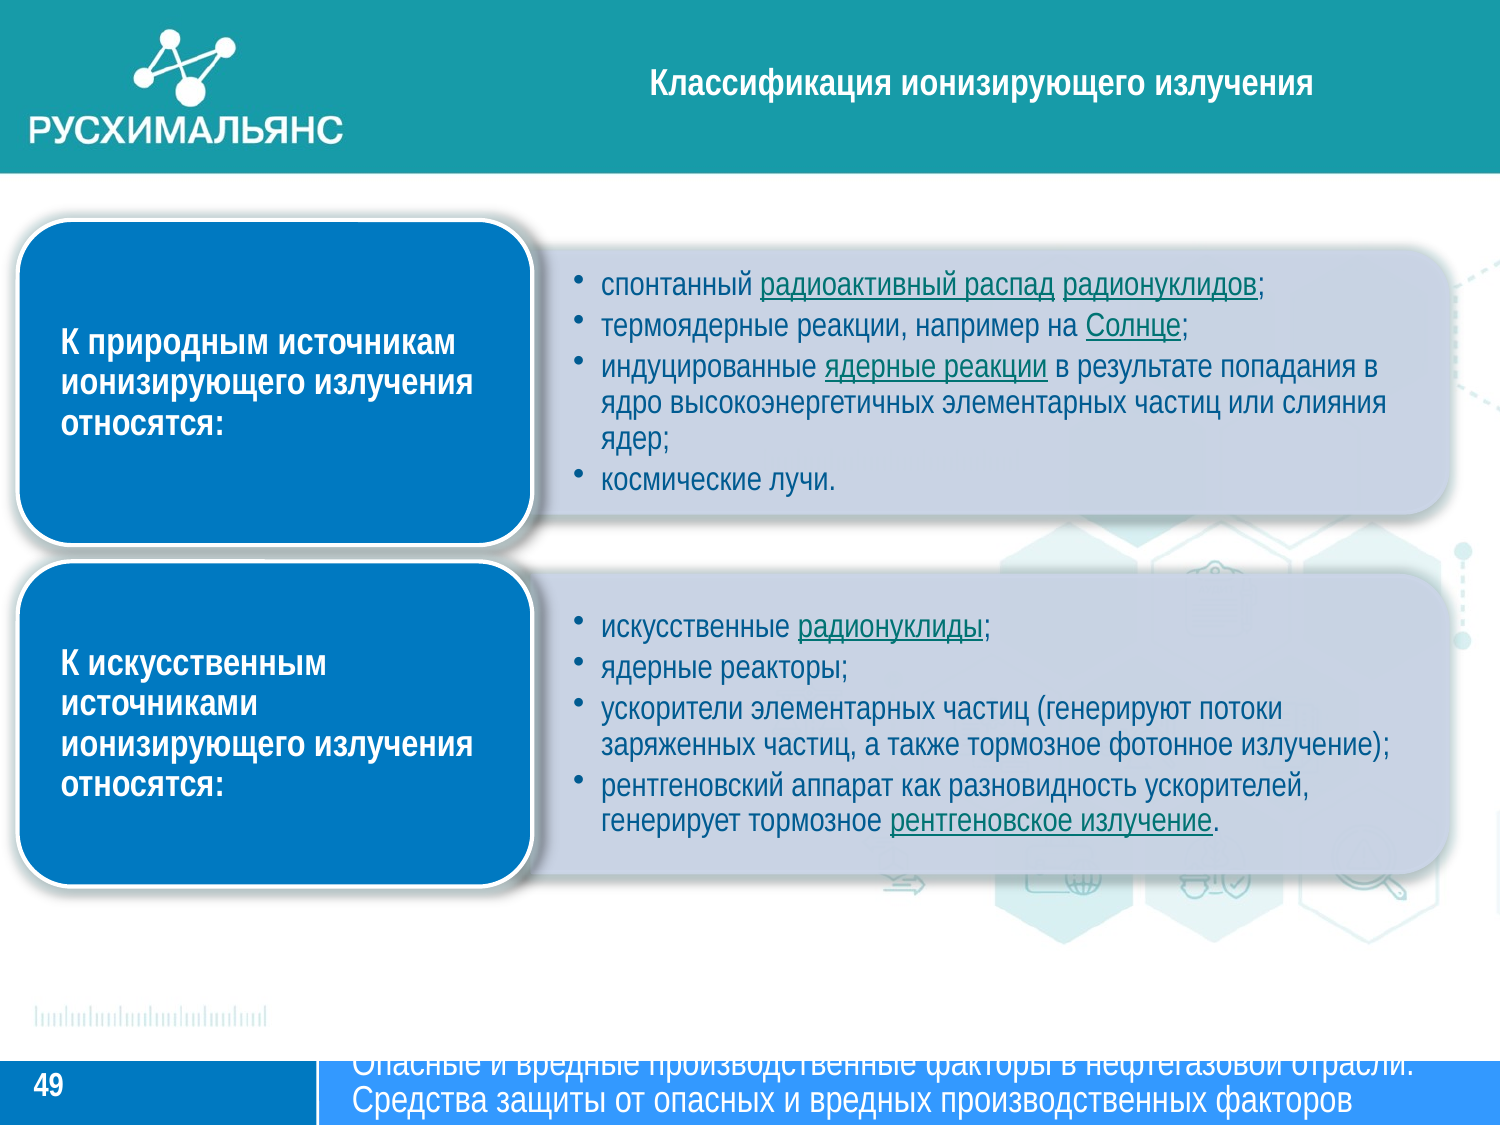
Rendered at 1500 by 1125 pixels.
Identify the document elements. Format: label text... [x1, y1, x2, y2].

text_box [17, 219, 1448, 887]
footer Опасные и вредные производственные факторы в нефтегазовой отрасли. Средства защиты от опасных и вредных производственных факторов [351, 1067, 1500, 1122]
picture [0, 0, 1500, 1061]
slide_number 48 [33, 1068, 278, 1122]
